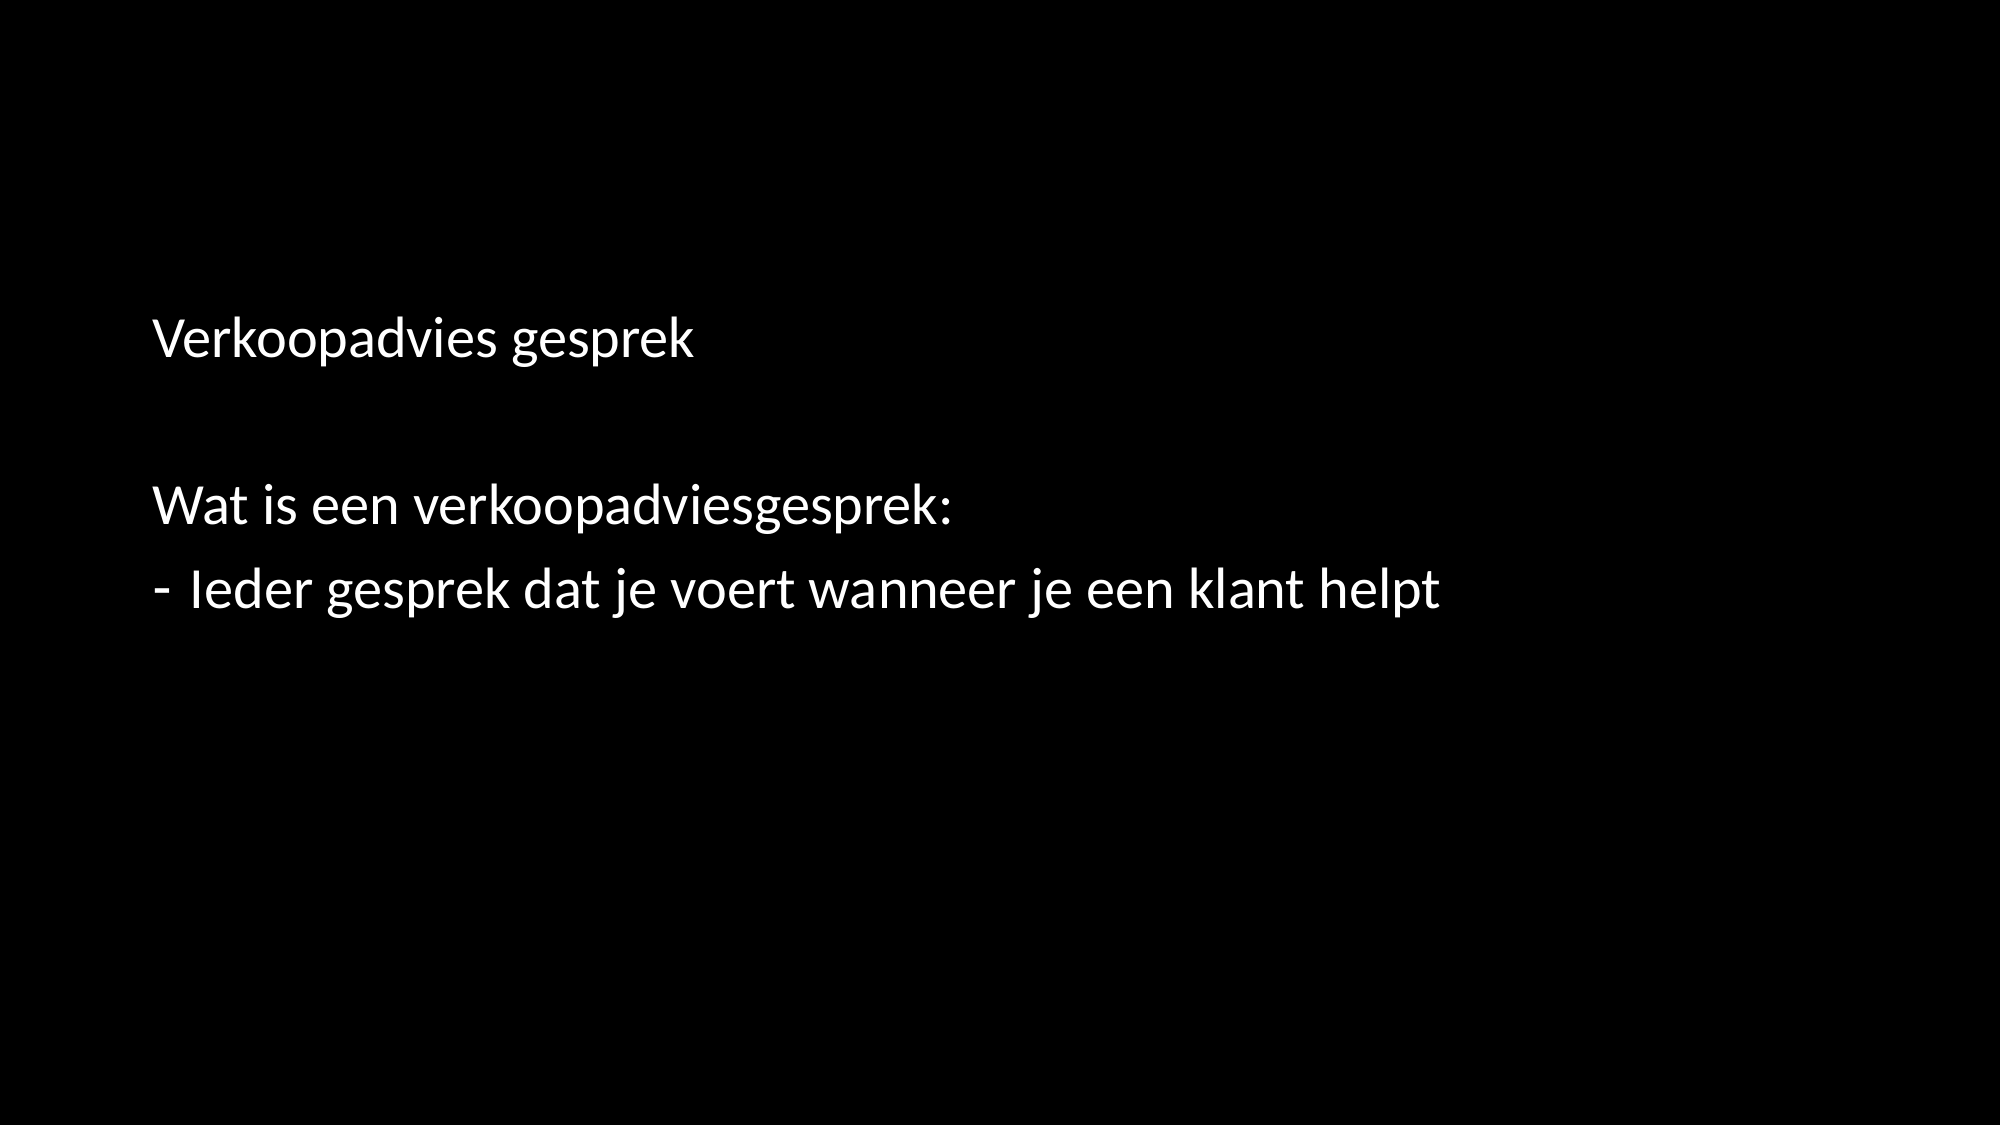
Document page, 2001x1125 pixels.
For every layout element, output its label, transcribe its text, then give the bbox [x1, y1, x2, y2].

list Verkoopadvies gesprek Wat is een verkoopadviesgesprek: Ieder gesprek dat je voert wanneer je een klant helpt [137, 299, 1863, 1014]
